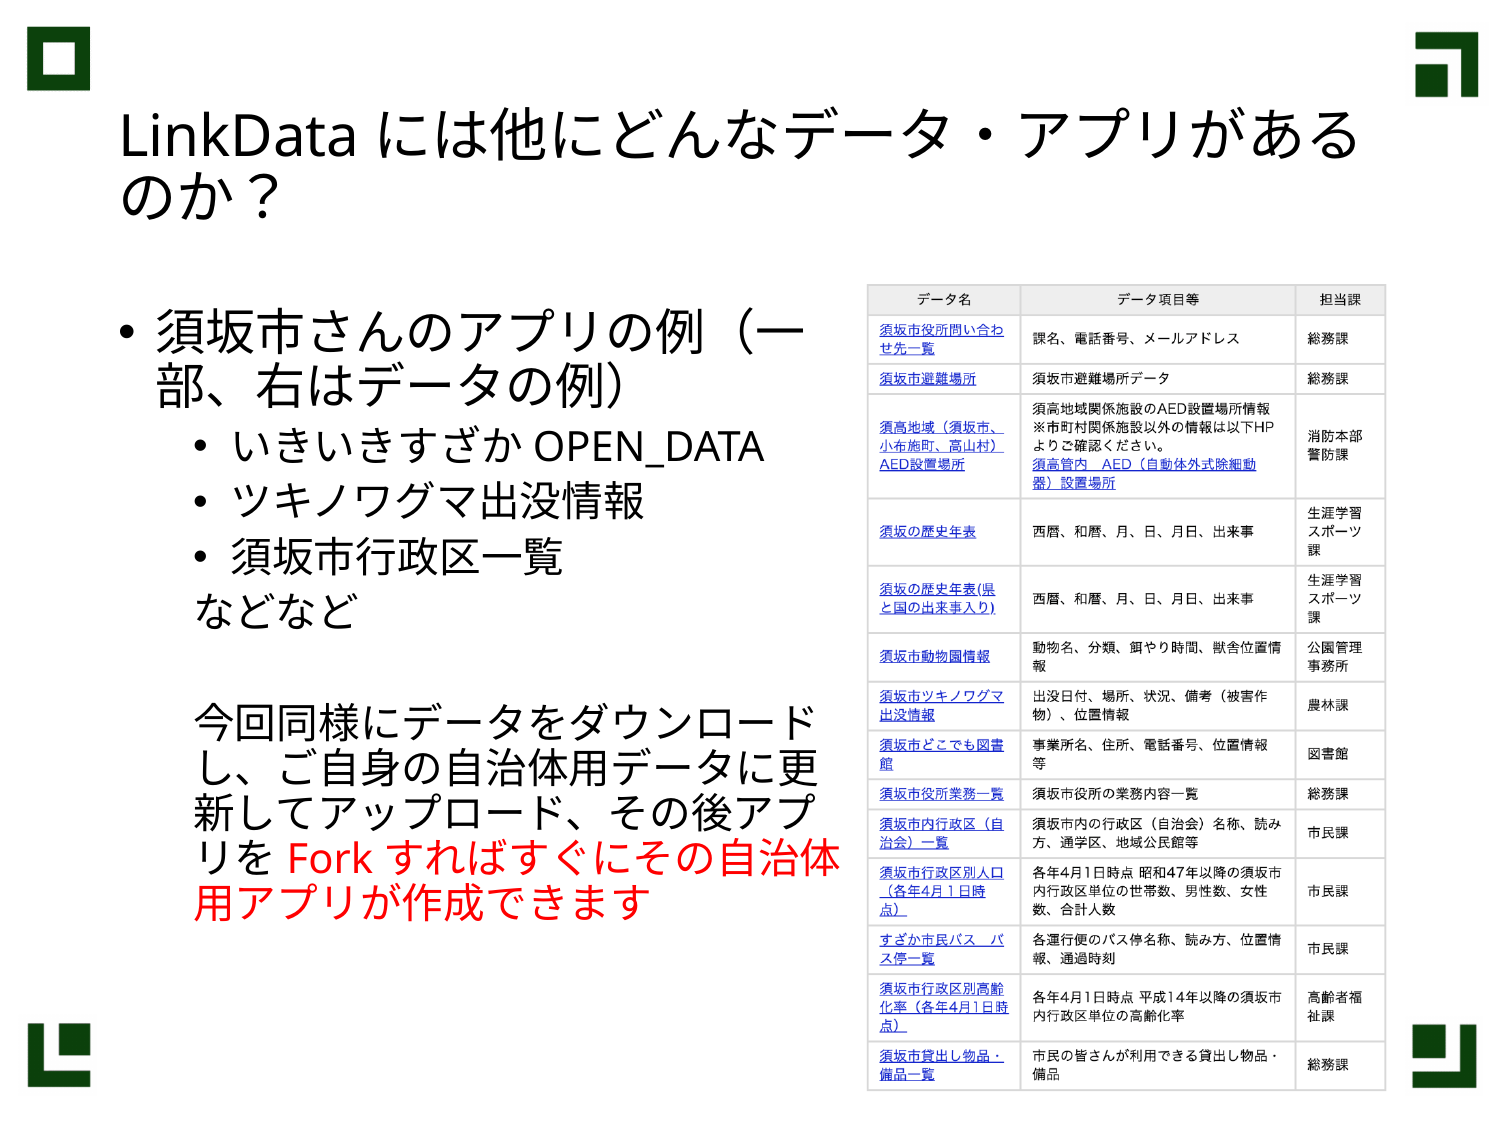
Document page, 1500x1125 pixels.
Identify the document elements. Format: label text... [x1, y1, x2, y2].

title LinkDataには他にどんなデータ・アプリがあるのか？ [103, 59, 1397, 278]
picture [21, 22, 96, 95]
picture [1406, 23, 1489, 106]
picture [859, 277, 1397, 1098]
picture [1406, 1017, 1483, 1095]
list 須坂市さんのアプリの例（一部、右はデータの例） いきいきすざかOPEN_DATA ツキノワグマ出没情報 須坂市行政区一覧 などなど 今回同様にデータをダウンロードし、ご自身の自治体用データに更新してアップロード、その後アプリをForkすればすぐにその自治体用アプリが作成できます [103, 299, 859, 1014]
picture [19, 1015, 96, 1095]
